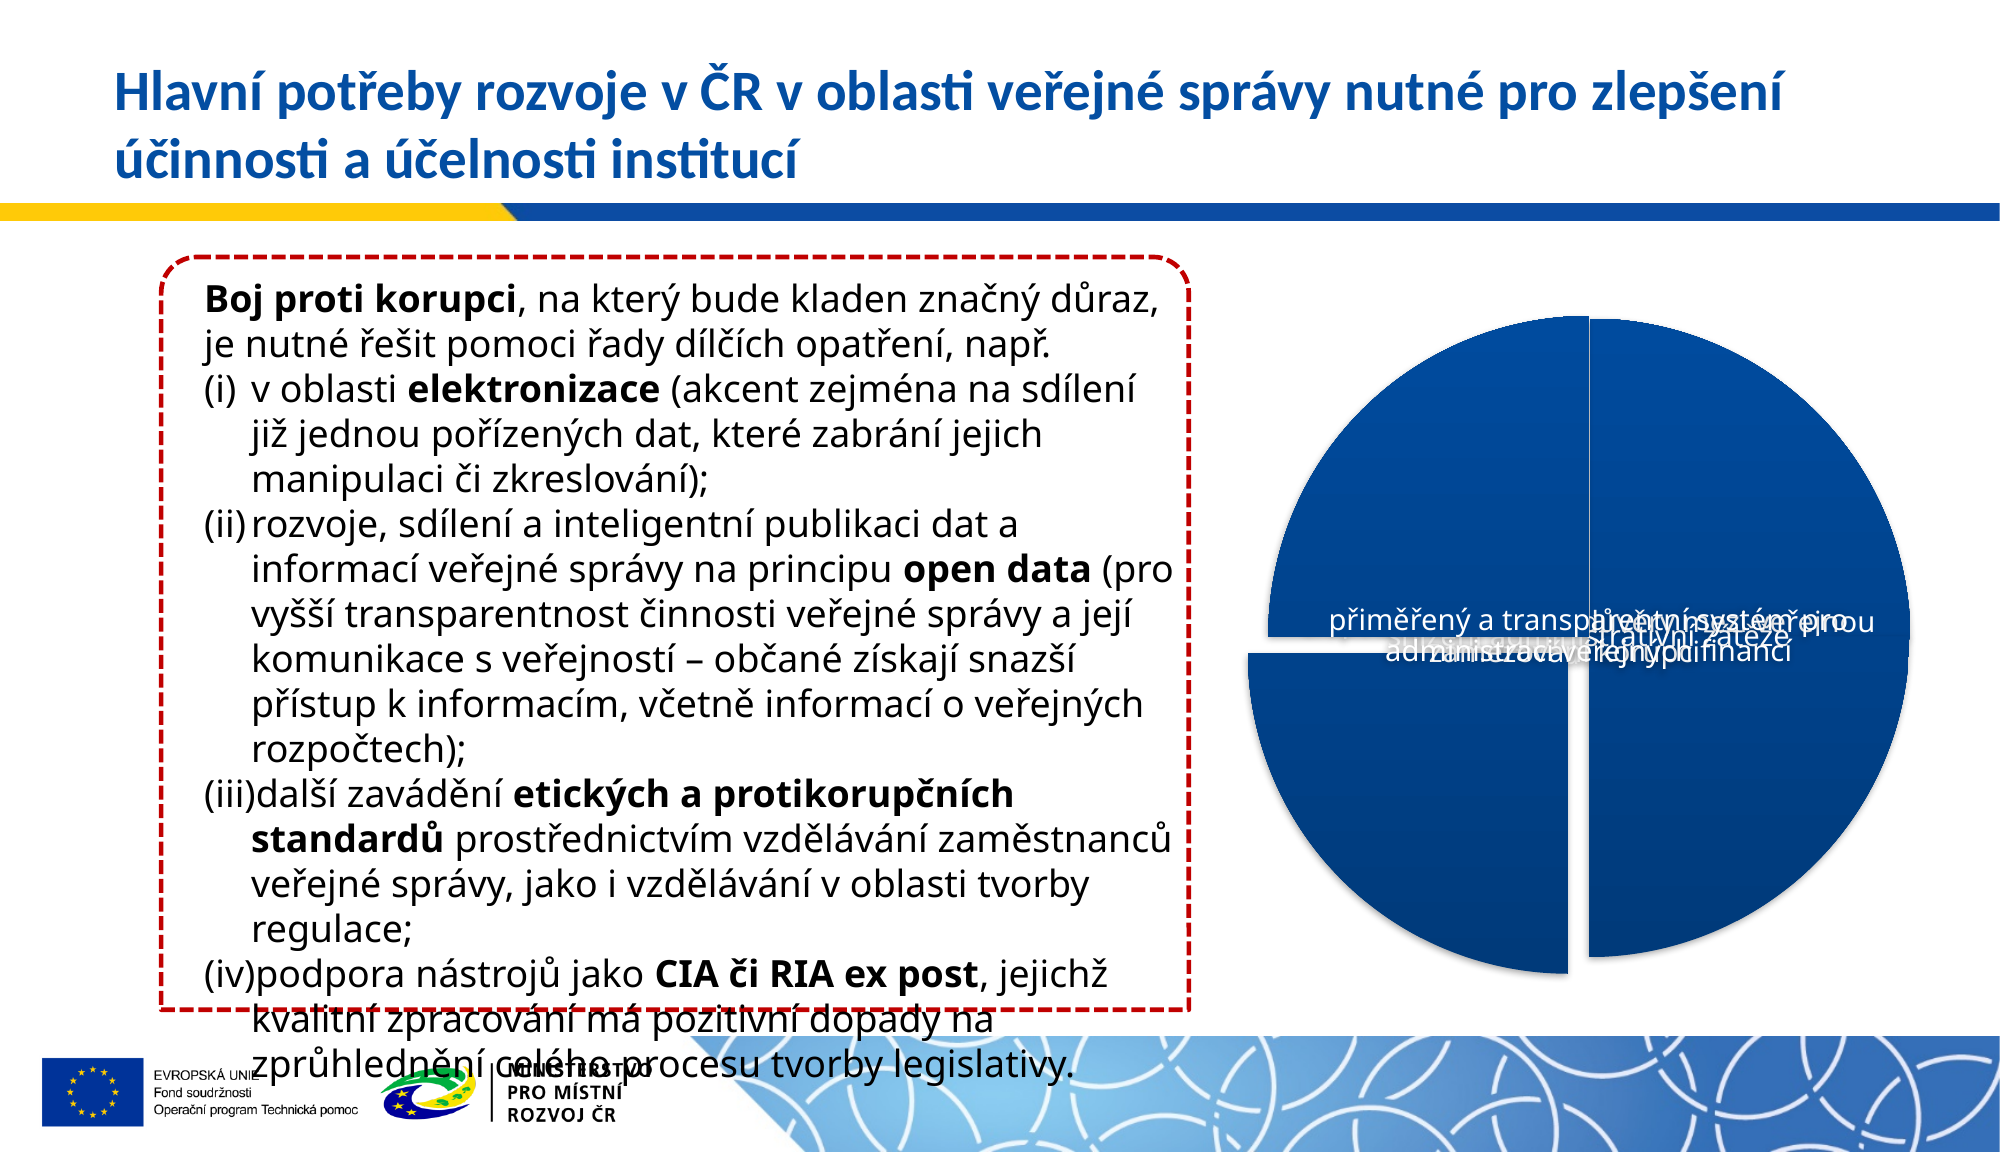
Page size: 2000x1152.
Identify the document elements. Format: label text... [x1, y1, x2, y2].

picture [680, 1036, 2000, 1152]
picture [19, 1035, 674, 1149]
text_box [1094, 241, 2000, 1005]
title Hlavní potřeby rozvoje v ČR v oblasti veřejné správy nutné pro zlepšení účinnosti a účelnosti institucí [99, 46, 1900, 198]
text_box Boj proti korupci, na který bude kladen značný důraz, je nutné řešit pomoci řady dílčích opatření, např. v oblasti elektronizace (akcent zejména na sdílení již jednou pořízených dat, které zabrání jejich manipulaci či zkreslování); rozvoje, sdílení a inteligentní publikaci dat a informací veřejné správy na principu open data (pro vyšší transparentnost činnosti veřejné správy a její komunikace s veřejností – občané získají snazší přístup k informacím, včetně informací o veřejných rozpočtech); další zavádění etických a protikorupčních standardů prostřednictvím vzdělávání zaměstnanců veřejné správy, jako i vzdělávání v oblasti tvorby regulace; podpora nástrojů jako CIA či RIA ex post, jejichž kvalitní zpracování má pozitivní dopady na zprůhlednění celého procesu tvorby legislativy. [189, 267, 1189, 1093]
text_box [159, 254, 1088, 1012]
picture [0, 203, 2000, 221]
